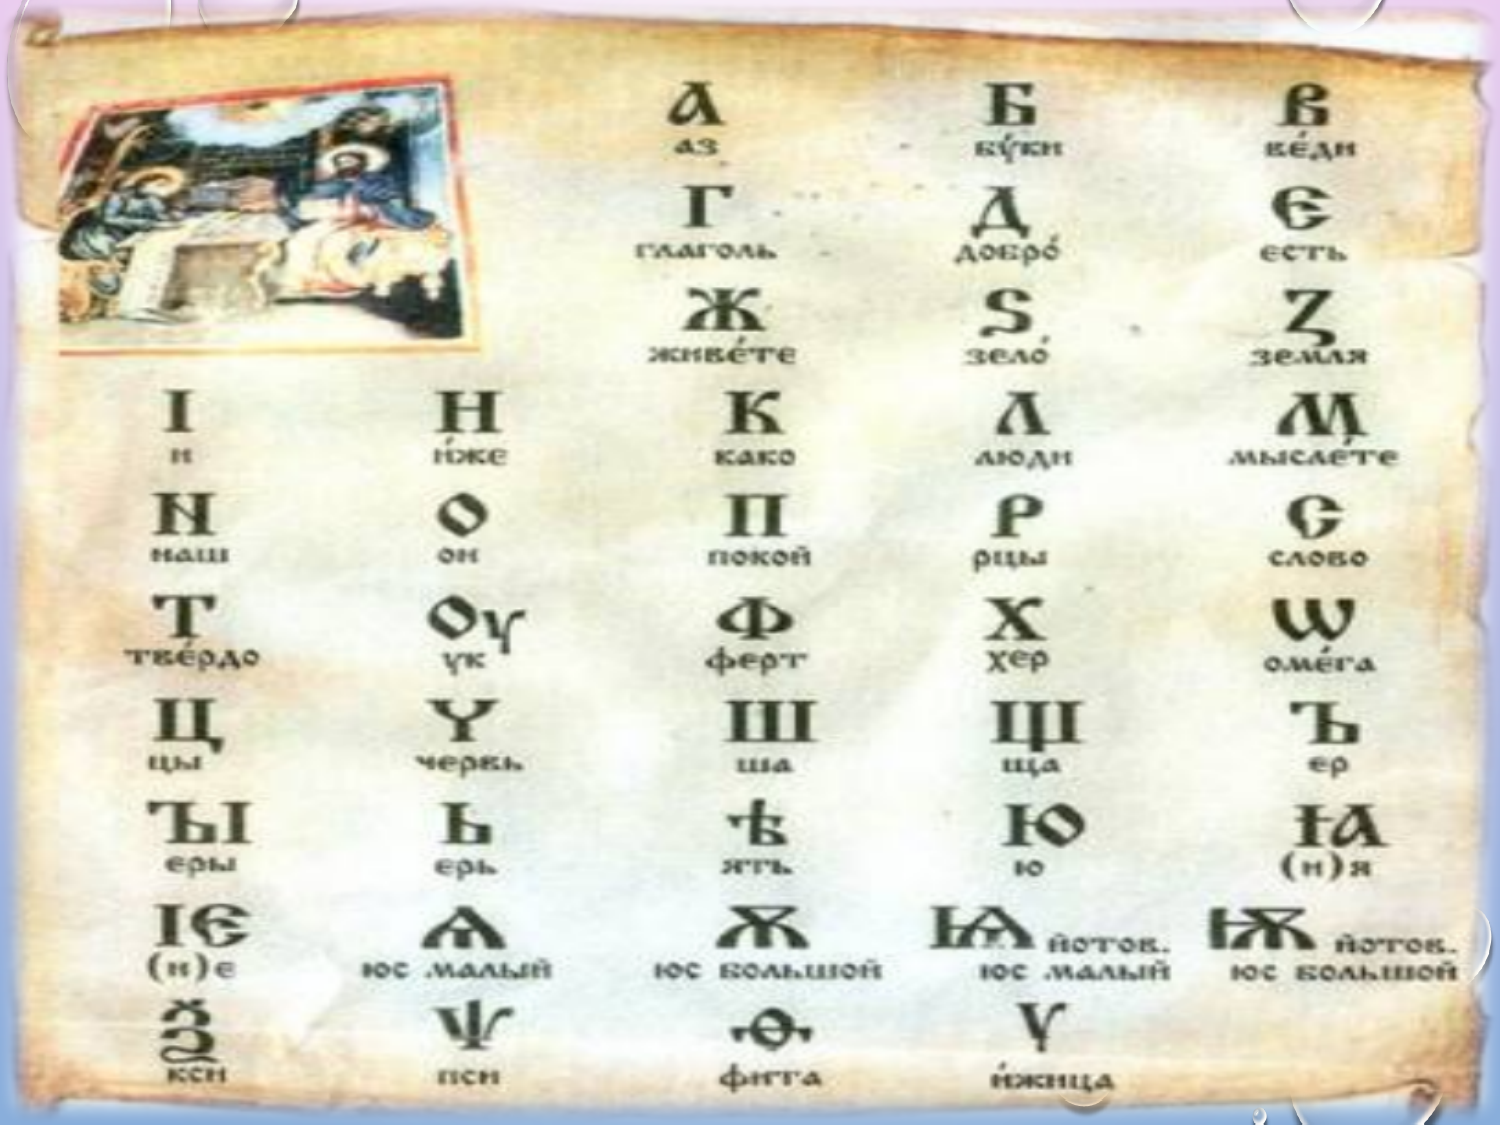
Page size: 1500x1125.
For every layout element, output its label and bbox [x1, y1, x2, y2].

list [0, 0, 1500, 1125]
